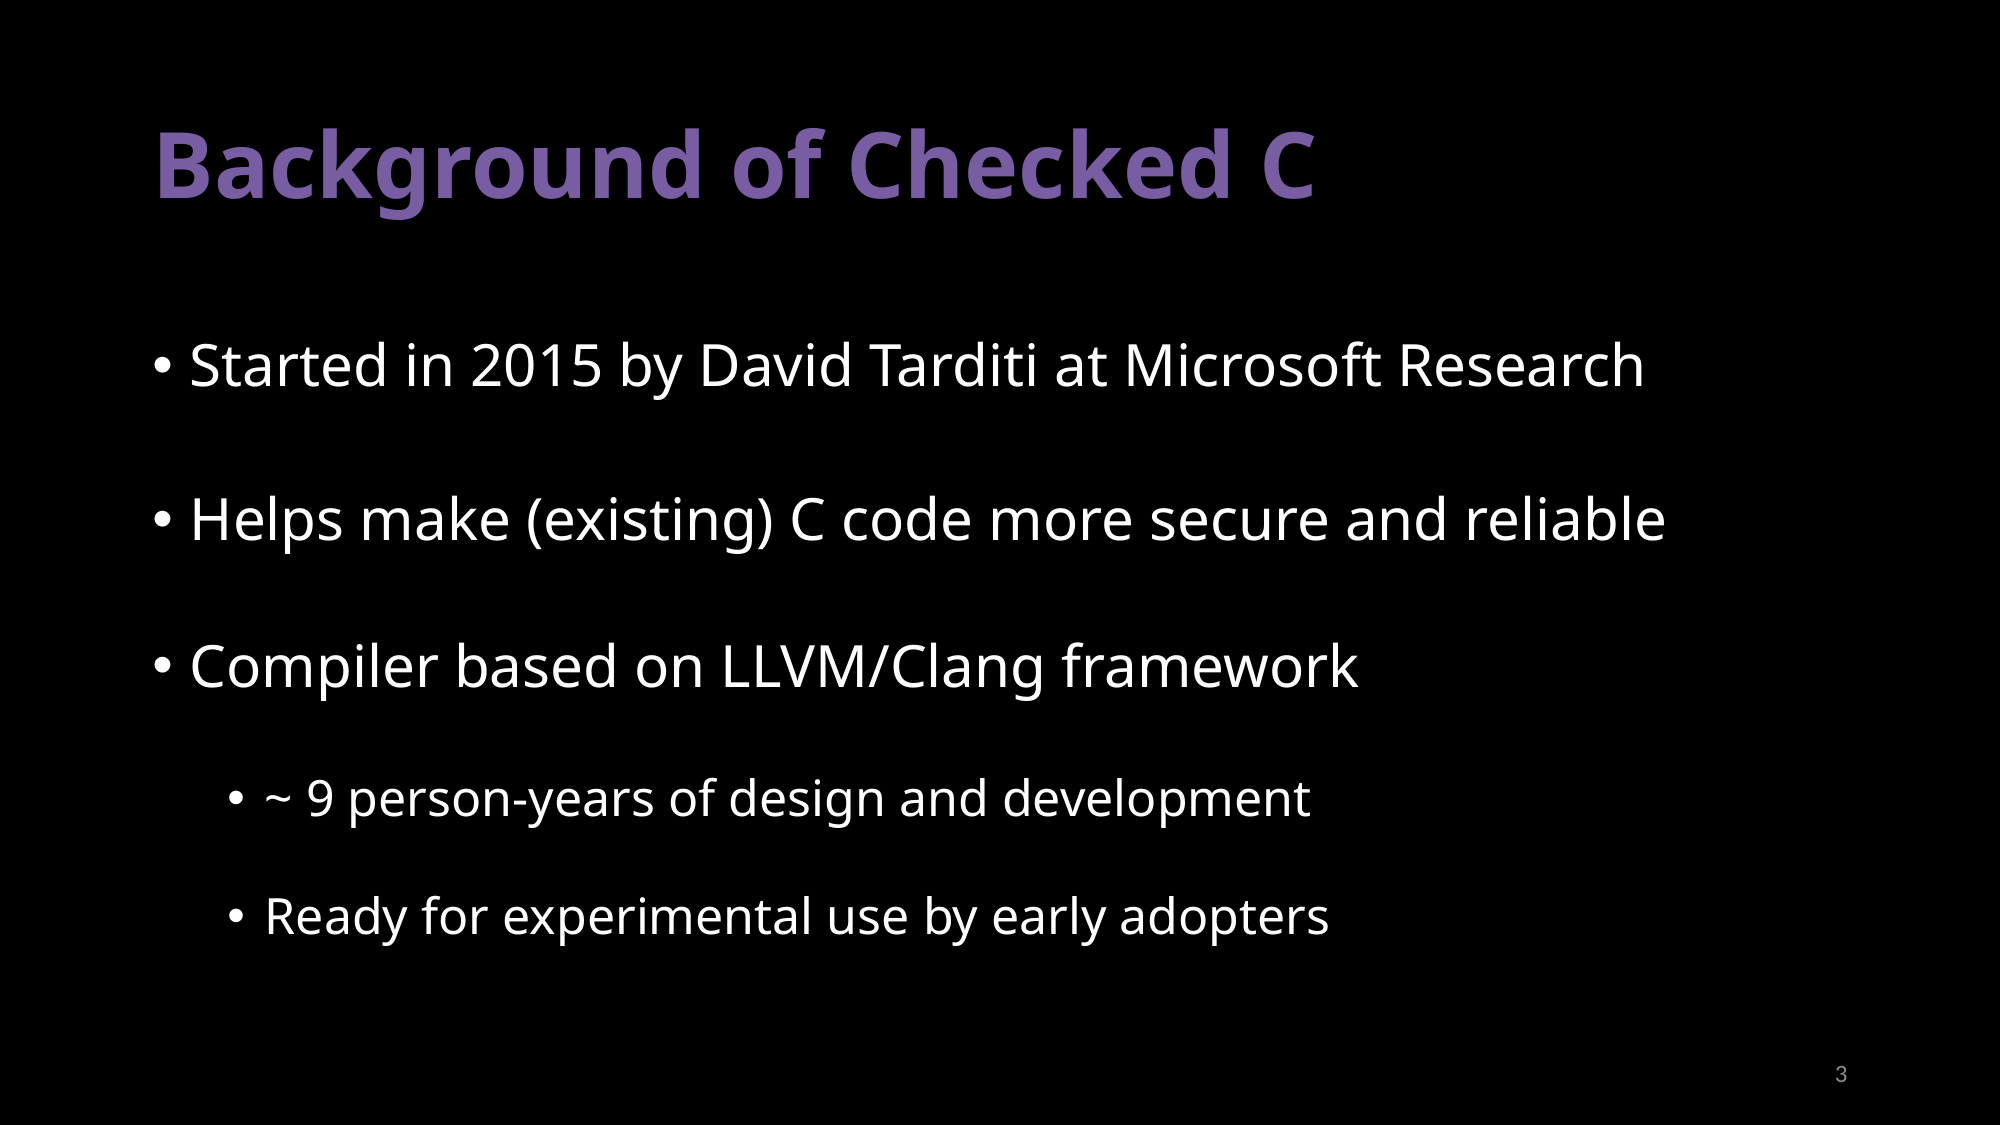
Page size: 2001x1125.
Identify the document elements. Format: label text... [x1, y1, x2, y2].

title Background of Checked C [137, 59, 1863, 278]
slide_number 3 [1412, 1042, 1863, 1103]
list Started in 2015 by David Tarditi at Microsoft Research Helps make (existing) C code more secure and reliable Compiler based on LLVM/Clang framework ~ 9 person-years of design and development Ready for experimental use by early adopters [137, 328, 1863, 1043]
